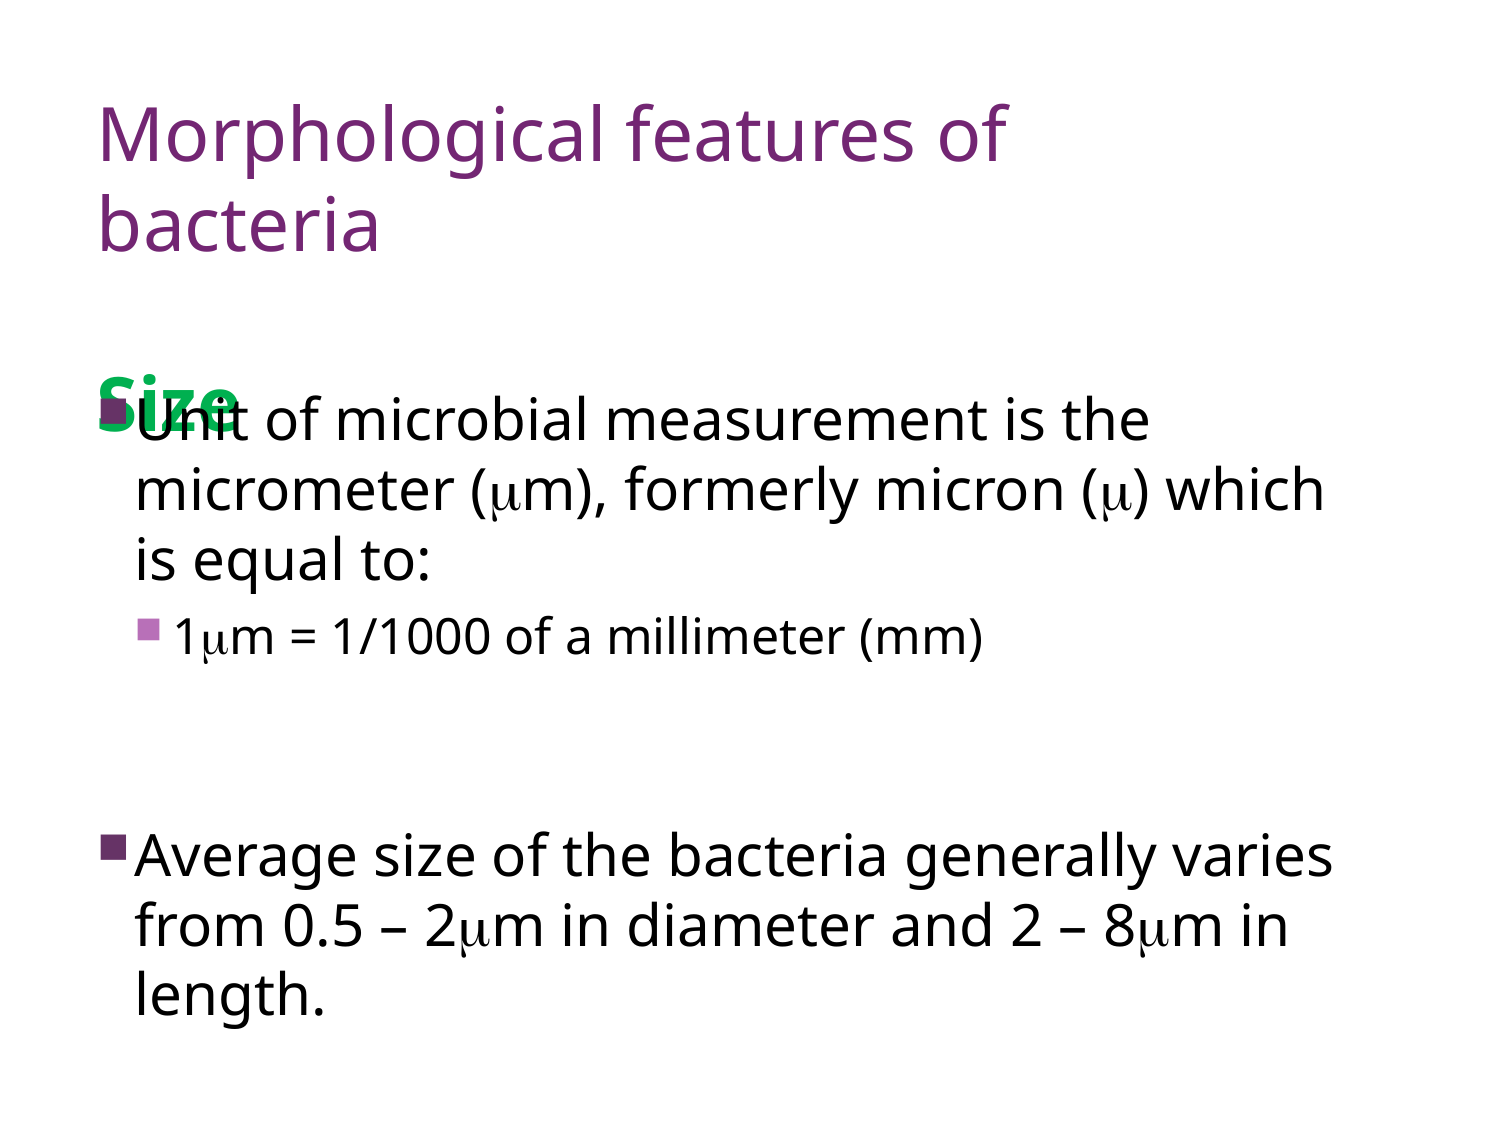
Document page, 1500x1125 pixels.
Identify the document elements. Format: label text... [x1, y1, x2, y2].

title Morphological features of bacteria Size [81, 79, 1322, 263]
list Unit of microbial measurement is the micrometer (m), formerly micron () which is equal to: 1m = 1/1000 of a millimeter (mm) Average size of the bacteria generally varies from 0.5 – 2m in diameter and 2 – 8m in length. [82, 375, 1372, 1125]
